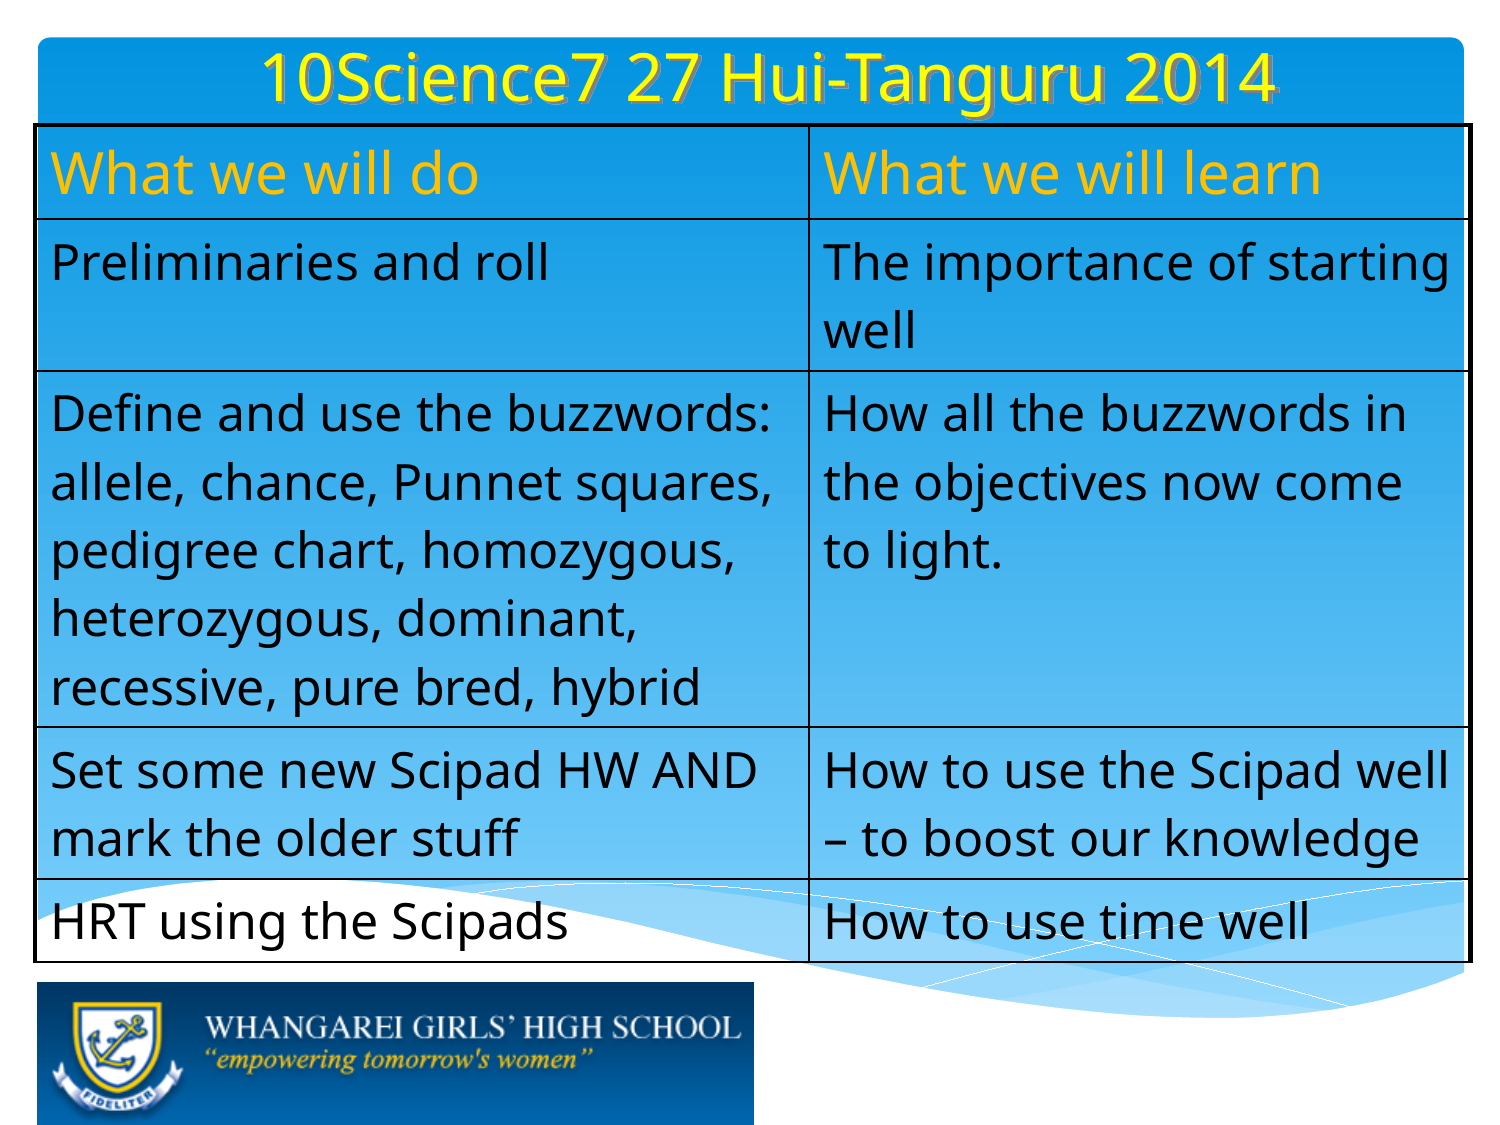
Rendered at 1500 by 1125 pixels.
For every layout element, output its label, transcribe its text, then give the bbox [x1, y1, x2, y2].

table_cell Preliminaries and roll [37, 220, 808, 370]
table_cell How to use the Scipad well – to boost our knowledge [810, 728, 1468, 878]
table_cell The importance of starting well [810, 220, 1468, 370]
table_cell How to use time well [810, 880, 1468, 961]
table_cell Set some new Scipad HW AND mark the older stuff [37, 728, 808, 878]
table_cell How all the buzzwords in the objectives now come to light. [810, 372, 1468, 726]
table_cell Define and use the buzzwords: allele, chance, Punnet squares, pedigree chart, homozygous, heterozygous, dominant, recessive, pure bred, hybrid [37, 372, 808, 726]
text_box 10Science7 27 Hui-Tanguru 2014 [162, 24, 1375, 123]
table_header What we will learn [810, 127, 1468, 218]
table_cell HRT using the Scipads [37, 880, 808, 961]
table_header What we will do [37, 127, 808, 218]
picture [37, 982, 754, 1125]
